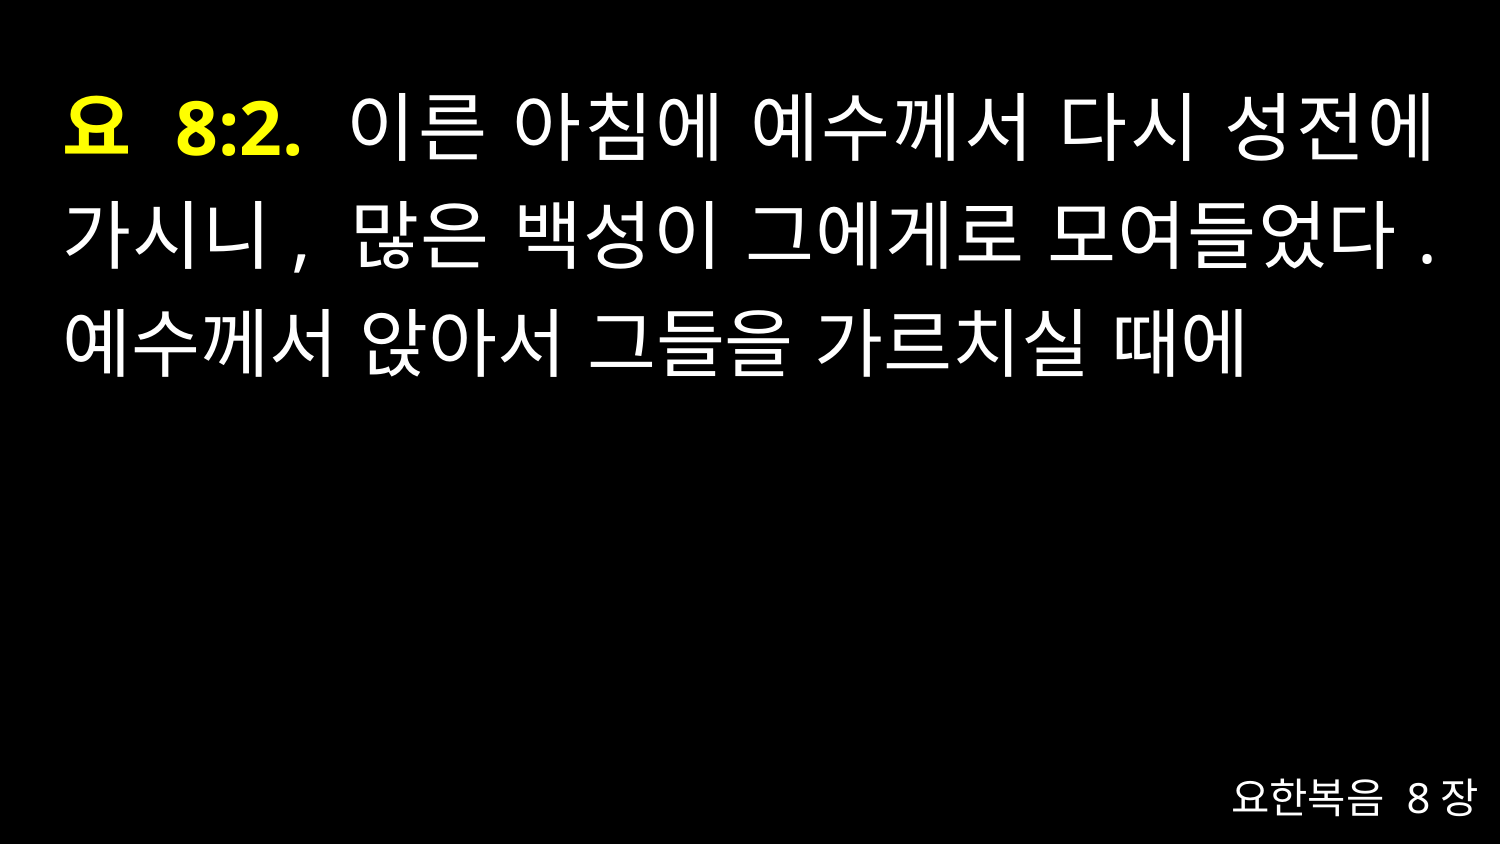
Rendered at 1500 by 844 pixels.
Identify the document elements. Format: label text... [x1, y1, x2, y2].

subtitle 요한복음 8장 [916, 770, 1500, 844]
title 요 8:2. 이른 아침에 예수께서 다시 성전에 가시니, 많은 백성이 그에게로 모여들었다. 예수께서 앉아서 그들을 가르치실 때에 [0, 0, 1500, 844]
